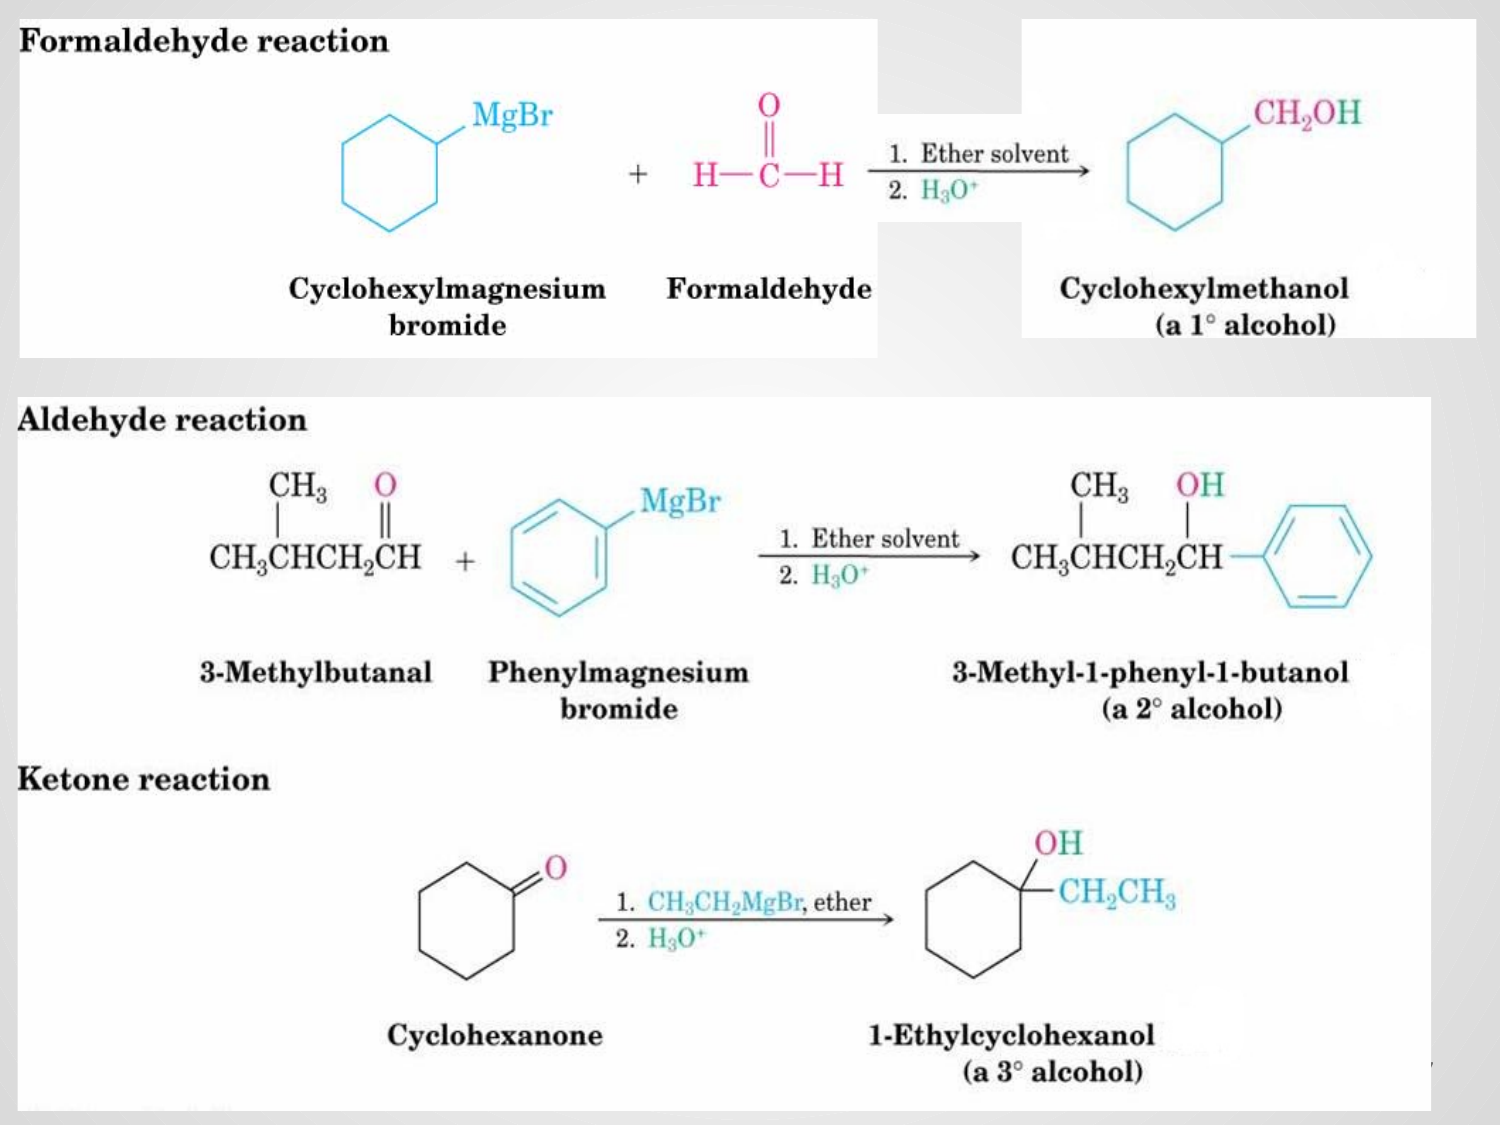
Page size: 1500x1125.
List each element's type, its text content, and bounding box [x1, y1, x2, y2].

slide_number 27 [1484, 1042, 1494, 1103]
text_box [17, 18, 1477, 1111]
